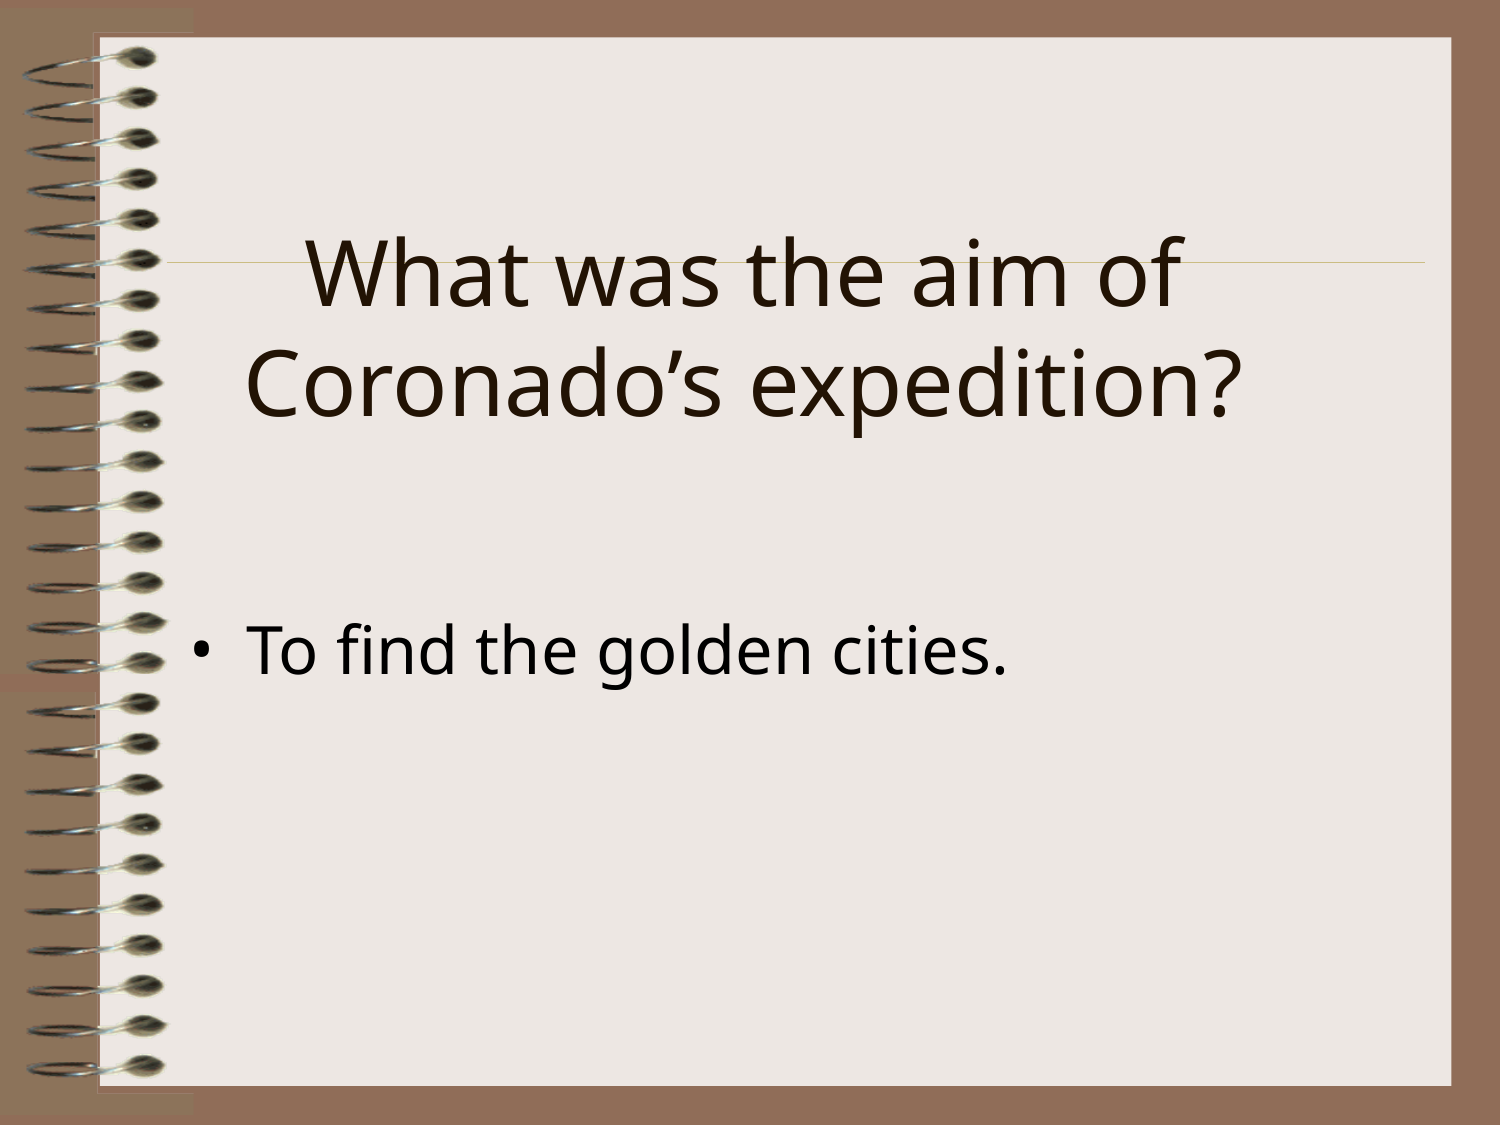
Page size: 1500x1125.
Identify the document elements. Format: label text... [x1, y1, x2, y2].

title What was the aim of Coronado’s expedition? [99, 99, 1388, 550]
picture [0, 692, 194, 1115]
picture [0, 8, 194, 674]
list To find the golden cities. [174, 600, 1425, 963]
